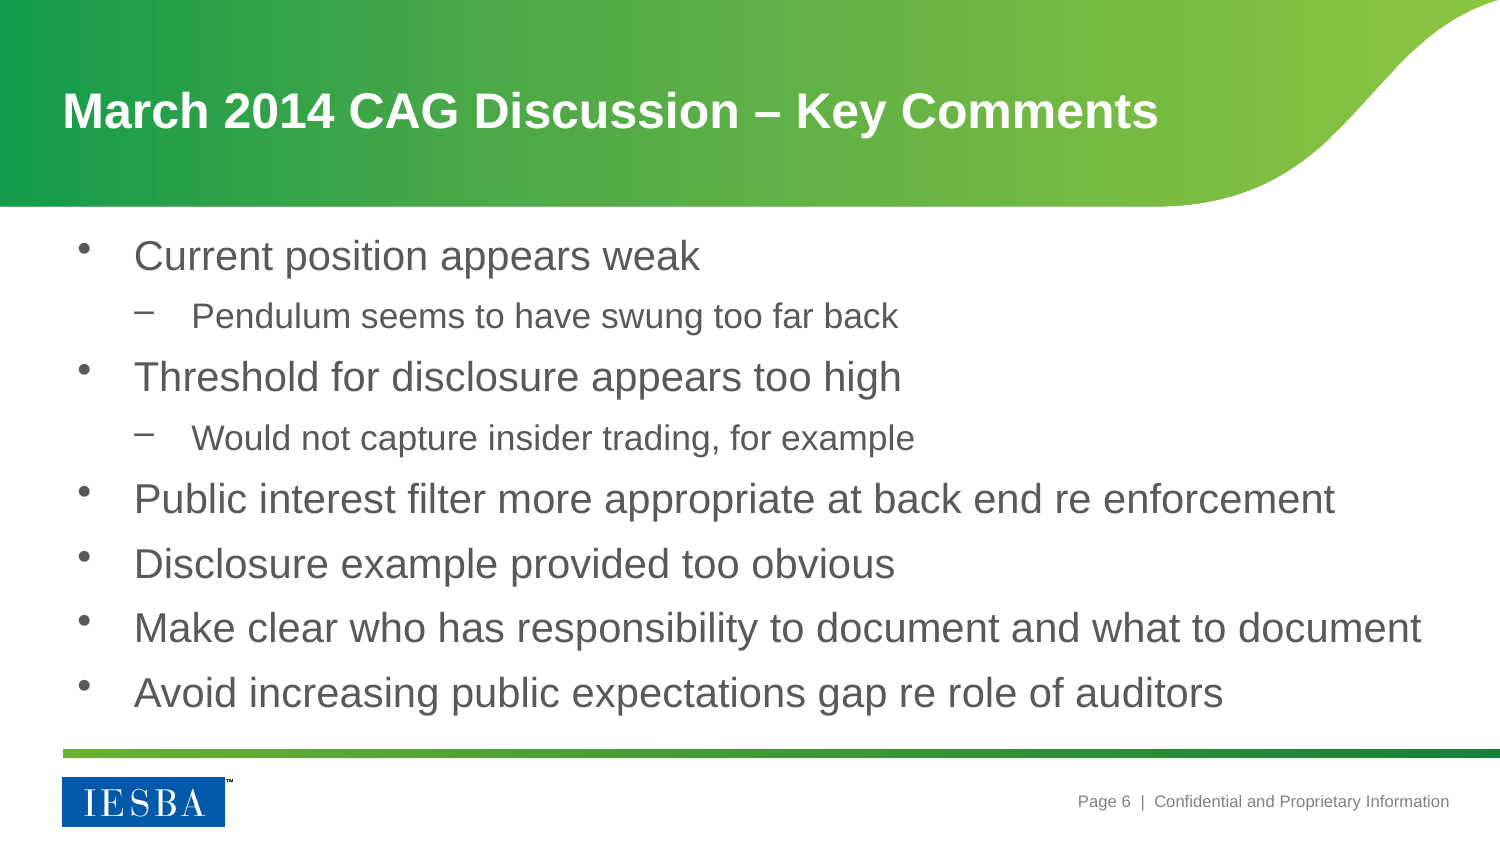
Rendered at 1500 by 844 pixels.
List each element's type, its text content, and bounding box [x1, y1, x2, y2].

title March 2014 CAG Discussion – Key Comments [62, 75, 1300, 142]
picture [0, 0, 1500, 207]
list Current position appears weak Pendulum seems to have swung too far back Threshold for disclosure appears too high Would not capture insider trading, for example Public interest filter more appropriate at back end re enforcement Disclosure example provided too obvious Make clear who has responsibility to document and what to document Avoid increasing public expectations gap re role of auditors [62, 220, 1500, 747]
picture [62, 777, 233, 827]
